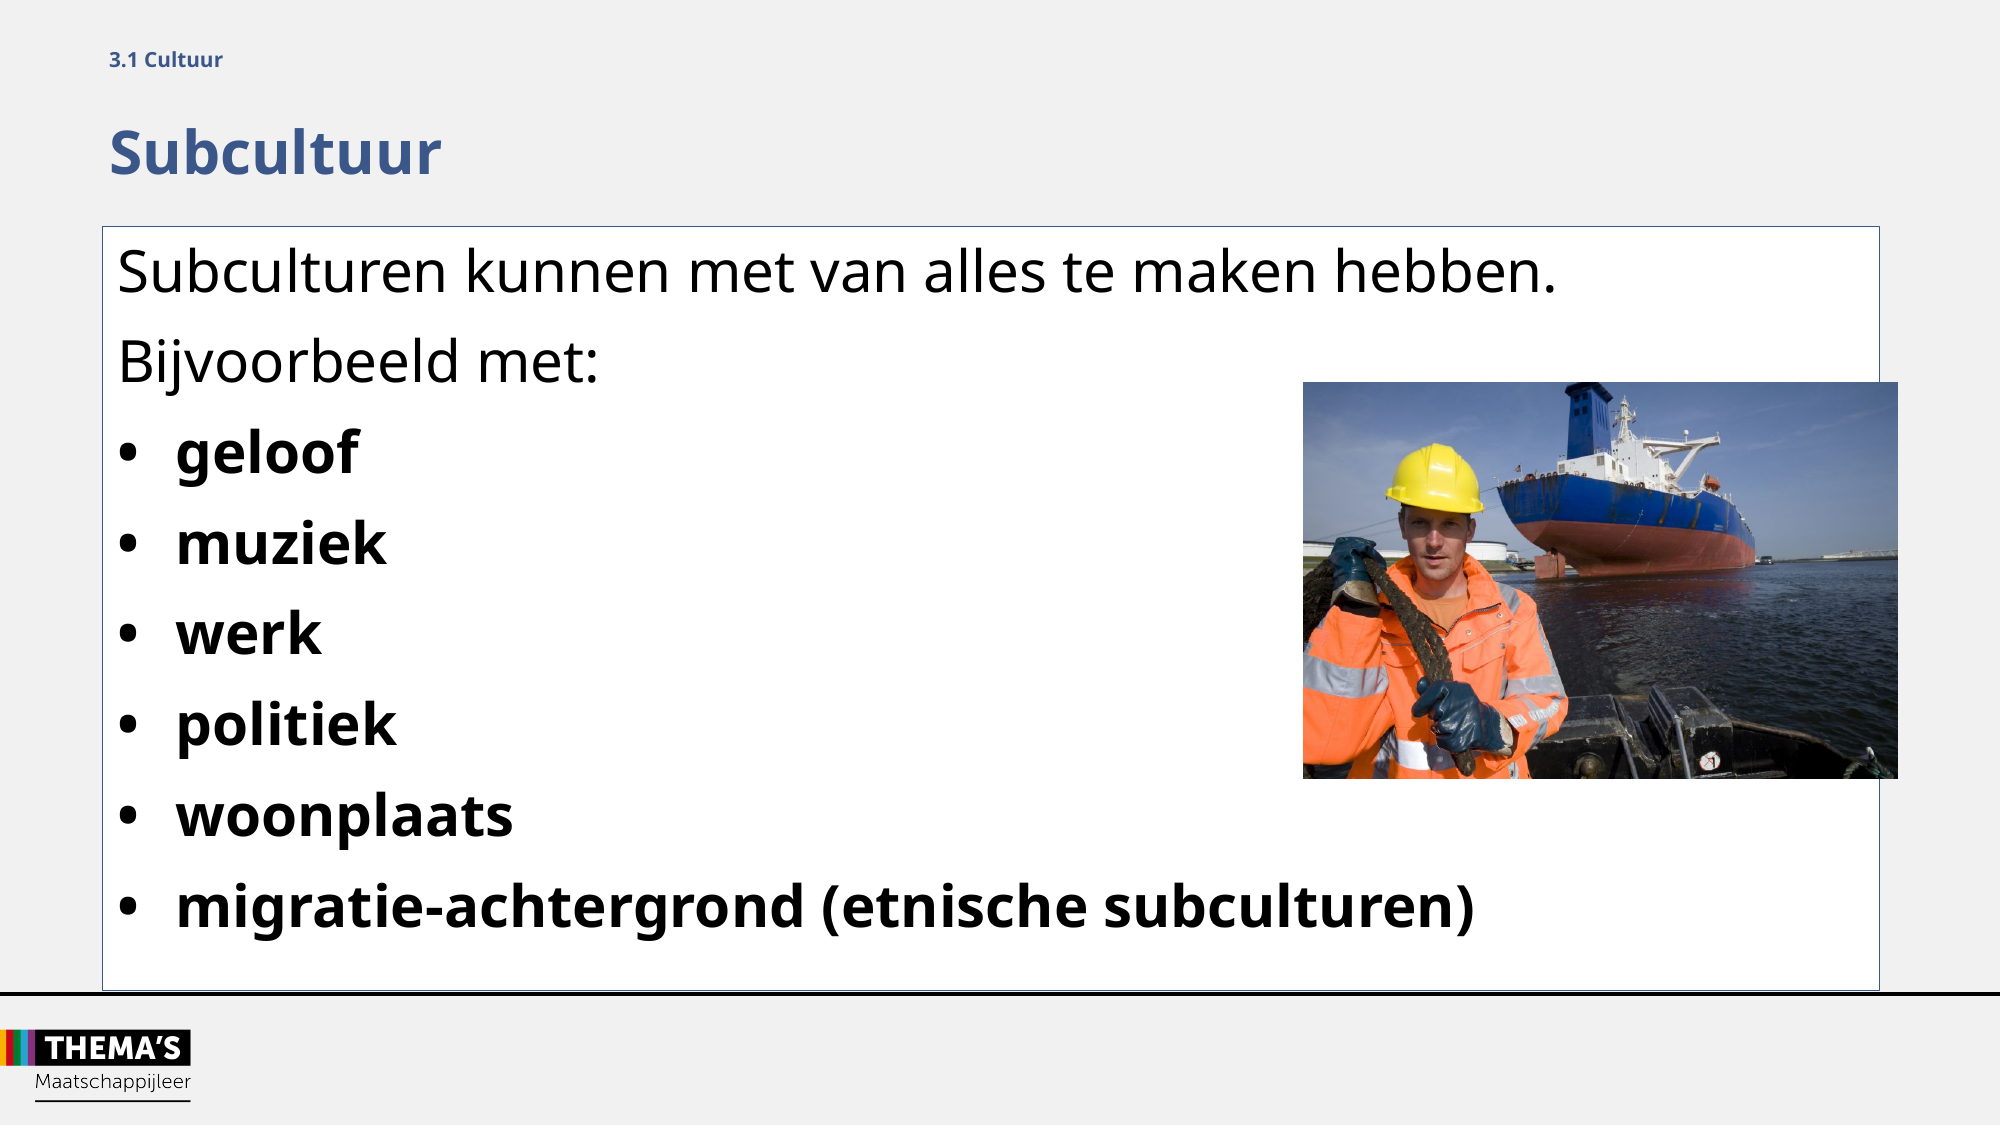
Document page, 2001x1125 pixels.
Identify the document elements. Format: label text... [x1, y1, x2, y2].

picture [1302, 382, 1898, 779]
picture [0, 993, 203, 1125]
list Subcultuur [94, 114, 1879, 205]
list 3.1 Cultuur [94, 33, 941, 88]
list Subculturen kunnen met van alles te maken hebben. Bijvoorbeeld met: • geloof • muziek • werk • politiek • woonplaats • migratie-achtergrond (etnische subculturen) [102, 226, 1880, 991]
